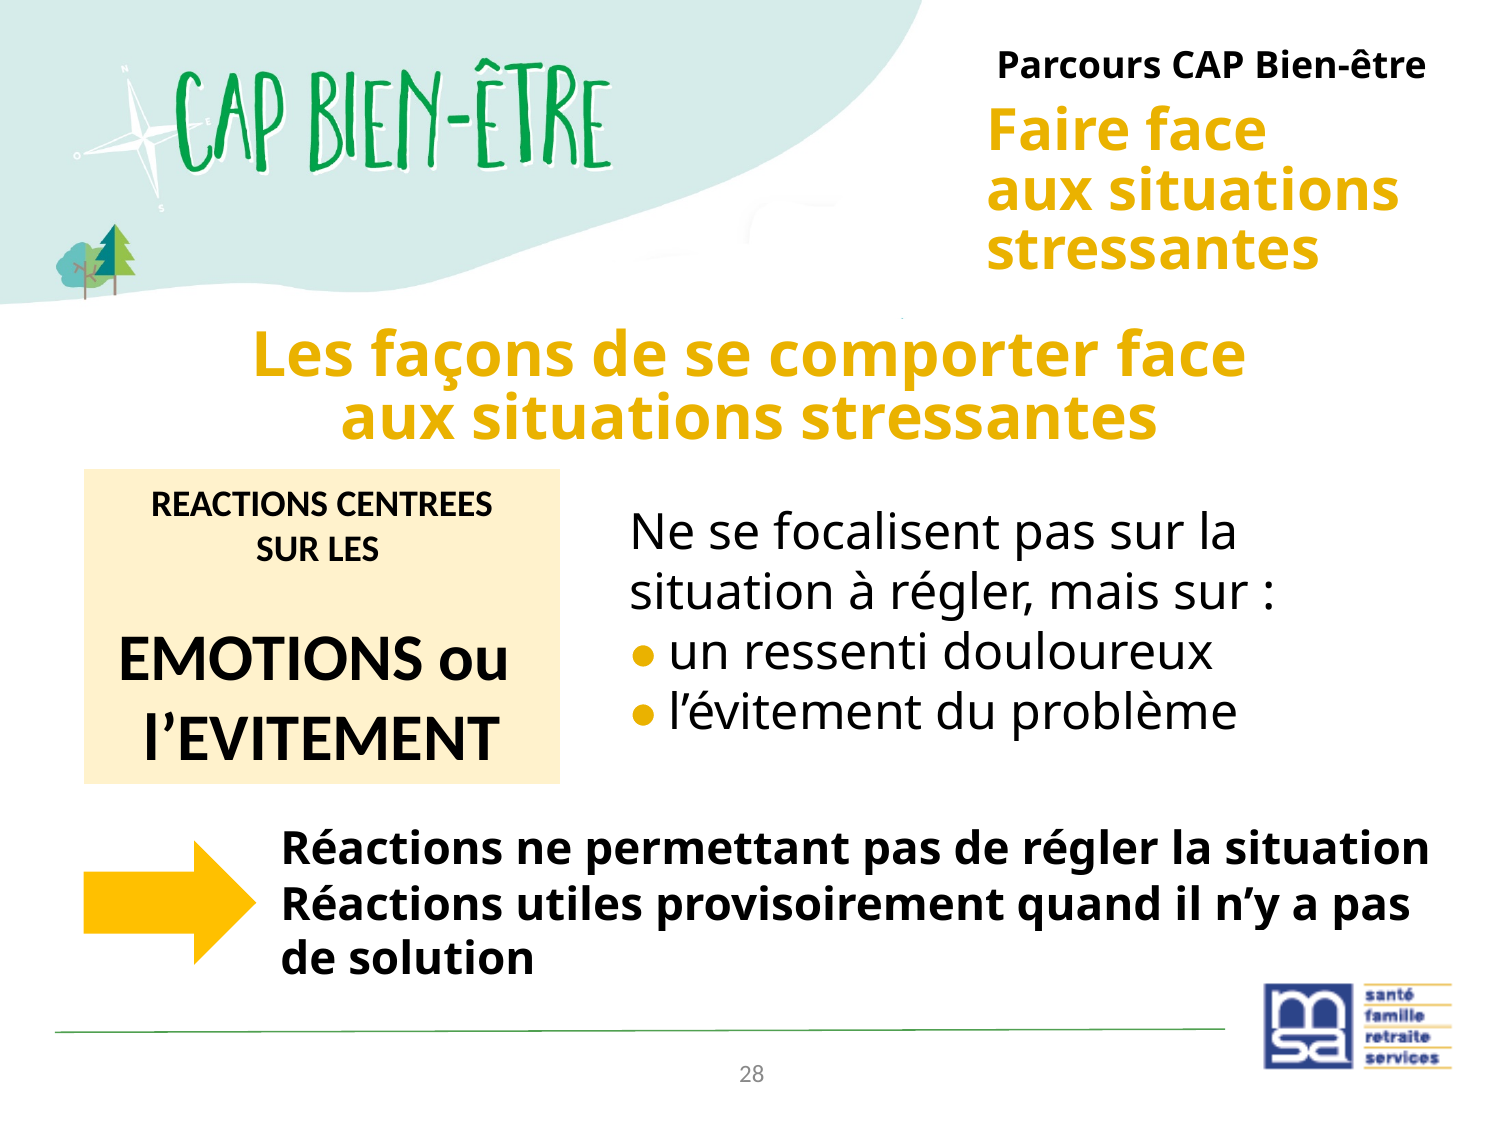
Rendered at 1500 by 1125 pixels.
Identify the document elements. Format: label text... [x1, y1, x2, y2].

picture [1250, 929, 1476, 1125]
text_box Réactions ne permettant pas de régler la situation Réactions utiles provisoirement quand il n’y a pas de solution [265, 811, 1449, 999]
slide_number – 28 [560, 1027, 1245, 1042]
text_box 28 [54, 1042, 1245, 1103]
text_box [84, 842, 255, 963]
picture [0, 0, 941, 320]
text_box Les façons de se comporter face aux situations stressantes [0, 321, 1500, 457]
text_box Ne se focalisent pas sur la situation à régler, mais sur : un ressenti douloureux l’évitement du problème [614, 492, 1449, 822]
text_box [631, 644, 655, 668]
text_box [631, 703, 655, 727]
text_box Faire face aux situations stressantes [945, 117, 1447, 268]
text_box Parcours CAP Bien-être [968, 34, 1455, 94]
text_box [54, 1028, 1226, 1033]
text_box REACTIONS CENTREES SUR LES EMOTIONS ou l’EVITEMENT [83, 467, 561, 786]
